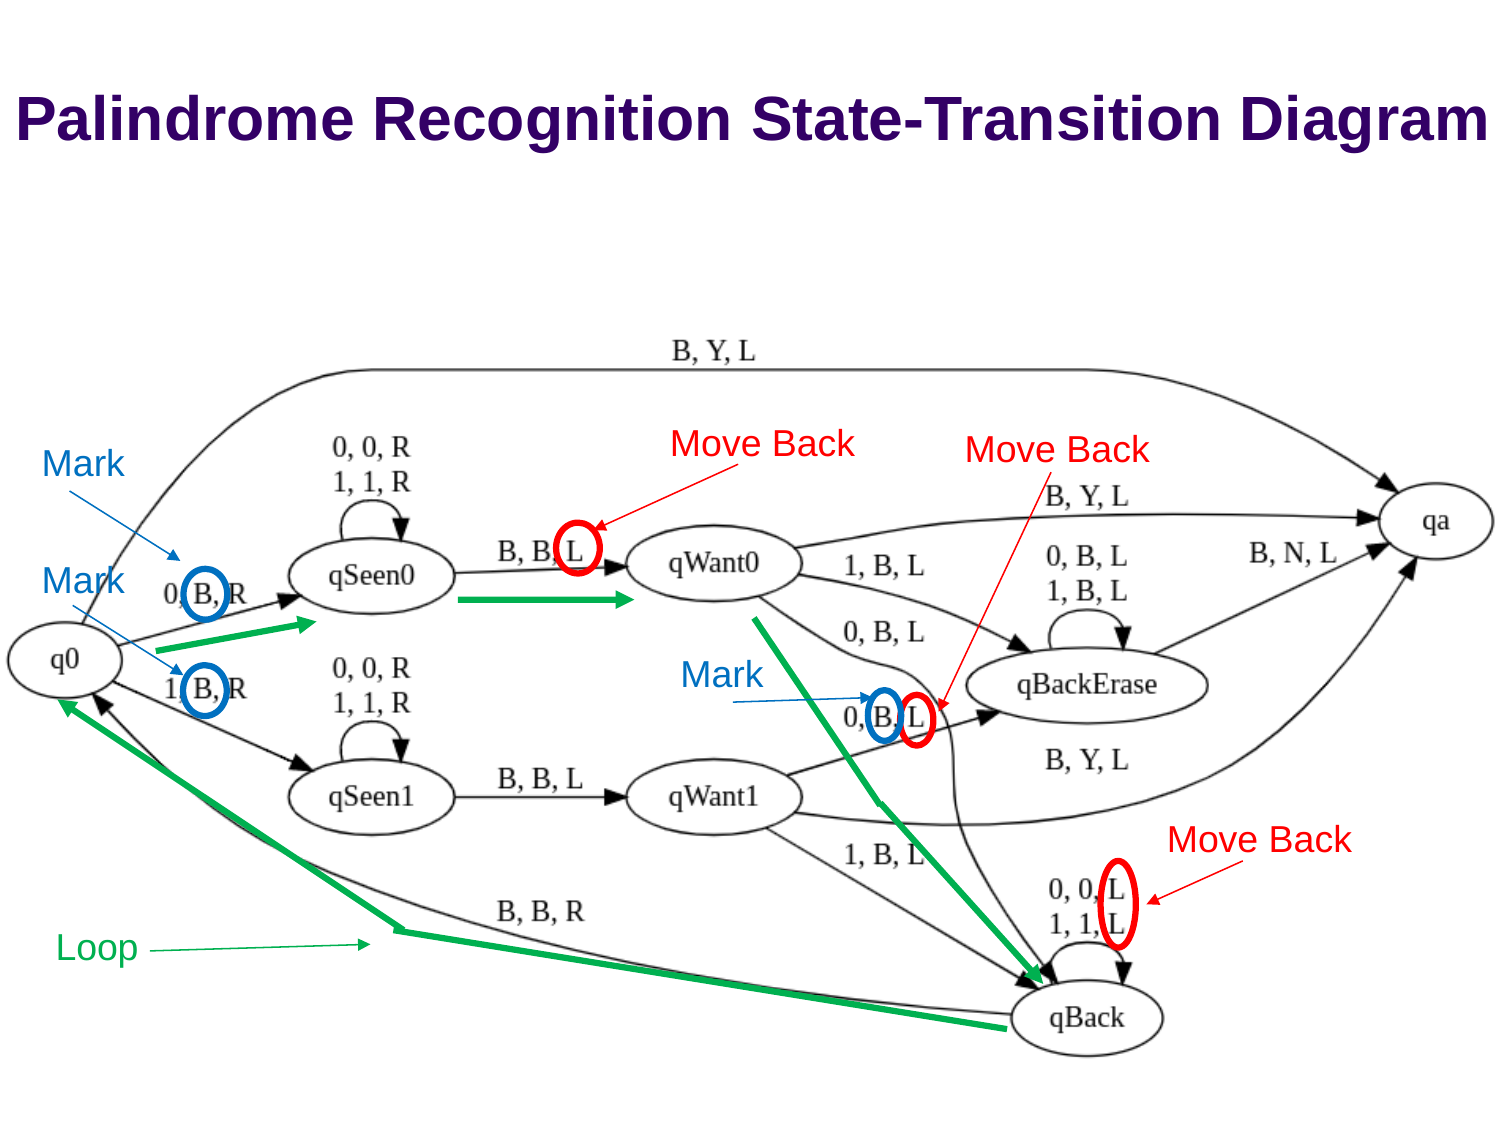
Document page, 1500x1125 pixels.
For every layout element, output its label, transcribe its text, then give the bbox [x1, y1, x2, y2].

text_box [69, 490, 181, 562]
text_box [732, 697, 873, 704]
title Palindrome Recognition State-Transition Diagram [0, 19, 1500, 162]
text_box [393, 929, 1008, 1030]
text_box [1146, 860, 1244, 905]
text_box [72, 605, 184, 676]
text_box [593, 463, 739, 531]
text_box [880, 802, 1044, 985]
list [0, 326, 1500, 1065]
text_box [149, 944, 371, 952]
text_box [753, 617, 881, 806]
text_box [57, 699, 404, 931]
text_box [188, 621, 317, 652]
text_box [938, 471, 1052, 712]
